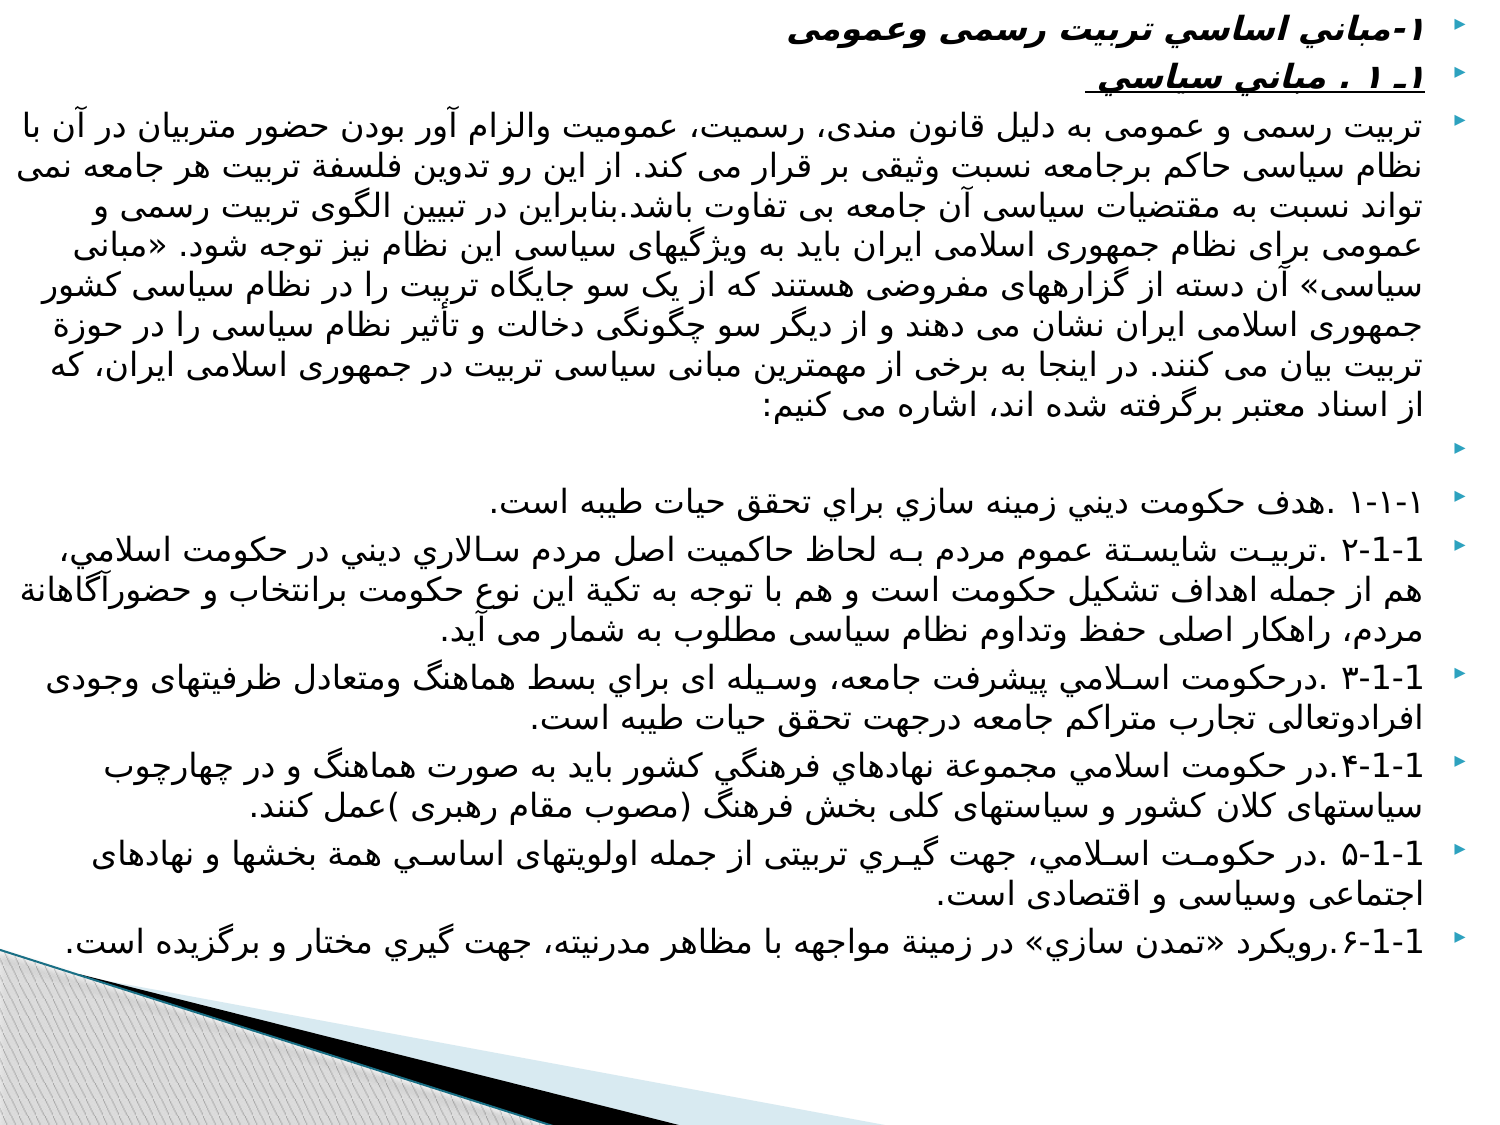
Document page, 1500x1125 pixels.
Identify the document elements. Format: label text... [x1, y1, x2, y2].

list ١-مباني اساسي تربيت رسمی وعمومی ۱ـ ۱ . مباني سياسي تربيت رسمی و عمومی به دليل قانون مندی، رسميت، عموميت والزام آور بودن حضور متربيان در آن با نظام سياسی حاکم برجامعه نسبت وثيقی بر قرار می کند. از اين رو تدوين فلسفة تربيت هر جامعه نمی تواند نسبت به مقتضيات سياسی آن جامعه بی تفاوت باشد.بنابراین در تبیین الگوی تربيت رسمی و عمومی برای نظام جمهوری اسلامی ايران بايد به ويژگیهای سياسی اين نظام نيز توجه شود. «مبانی سياسی» آن دسته از گزارههای مفروضی هستند که از يک سو جايگاه تربيت را در نظام سياسی کشور جمهوری اسلامی ايران نشان می دهند و از ديگر سو چگونگی دخالت و تأثير نظام سياسی را در حوزة تربيت بيان می کنند. در اينجا به برخی از مهمترين مبانی سياسی تربيت در جمهوری اسلامی ايران، که از اسناد معتبر برگرفته شده اند، اشاره می کنيم: ۱-۱-۱ .هدف حکومت ديني زمينه سازي براي تحقق حيات طيبه است. ۲-1-1 .تربيـت شايسـتة عموم مردم بـه لحاظ حاکميت اصل مردم سـالاري ديني در حکومت اسلامي، هم از جمله اهداف تشکيل حکومت است و هم با توجه به تکية اين نوع حکومت برانتخاب و حضورآگاهانة مردم، راهکار اصلی حفظ وتداوم نظام سياسی مطلوب به شمار می آيد. ۳-1-1 .درحکومت اسـلامي پيشرفت جامعه، وسـيله ای براي بسط هماهنگ ومتعادل ظرفيتهای وجودی افرادوتعالی تجارب متراکم جامعه درجهت تحقق حيات طيبه است. ۴-1-1.در حکومت اسلامي مجموعة نهادهاي فرهنگي کشور بايد به صورت هماهنگ و در چهارچوب سياستهای کلان کشور و سياستهای کلی بخش فرهنگ (مصوب مقام رهبری )عمل کنند. ۵-1-1 .در حکومـت اسـلامي، جهت گيـري تربيتی از جمله اولويتهای اساسـي همة بخشها و نهادهای اجتماعی وسياسی و اقتصادی است. ۶-1-1.رويکرد «تمدن سازي» در زمينة مواجهه با مظاهر مدرنيته، جهت گيري مختار و برگزيده است. [0, 0, 1500, 1125]
